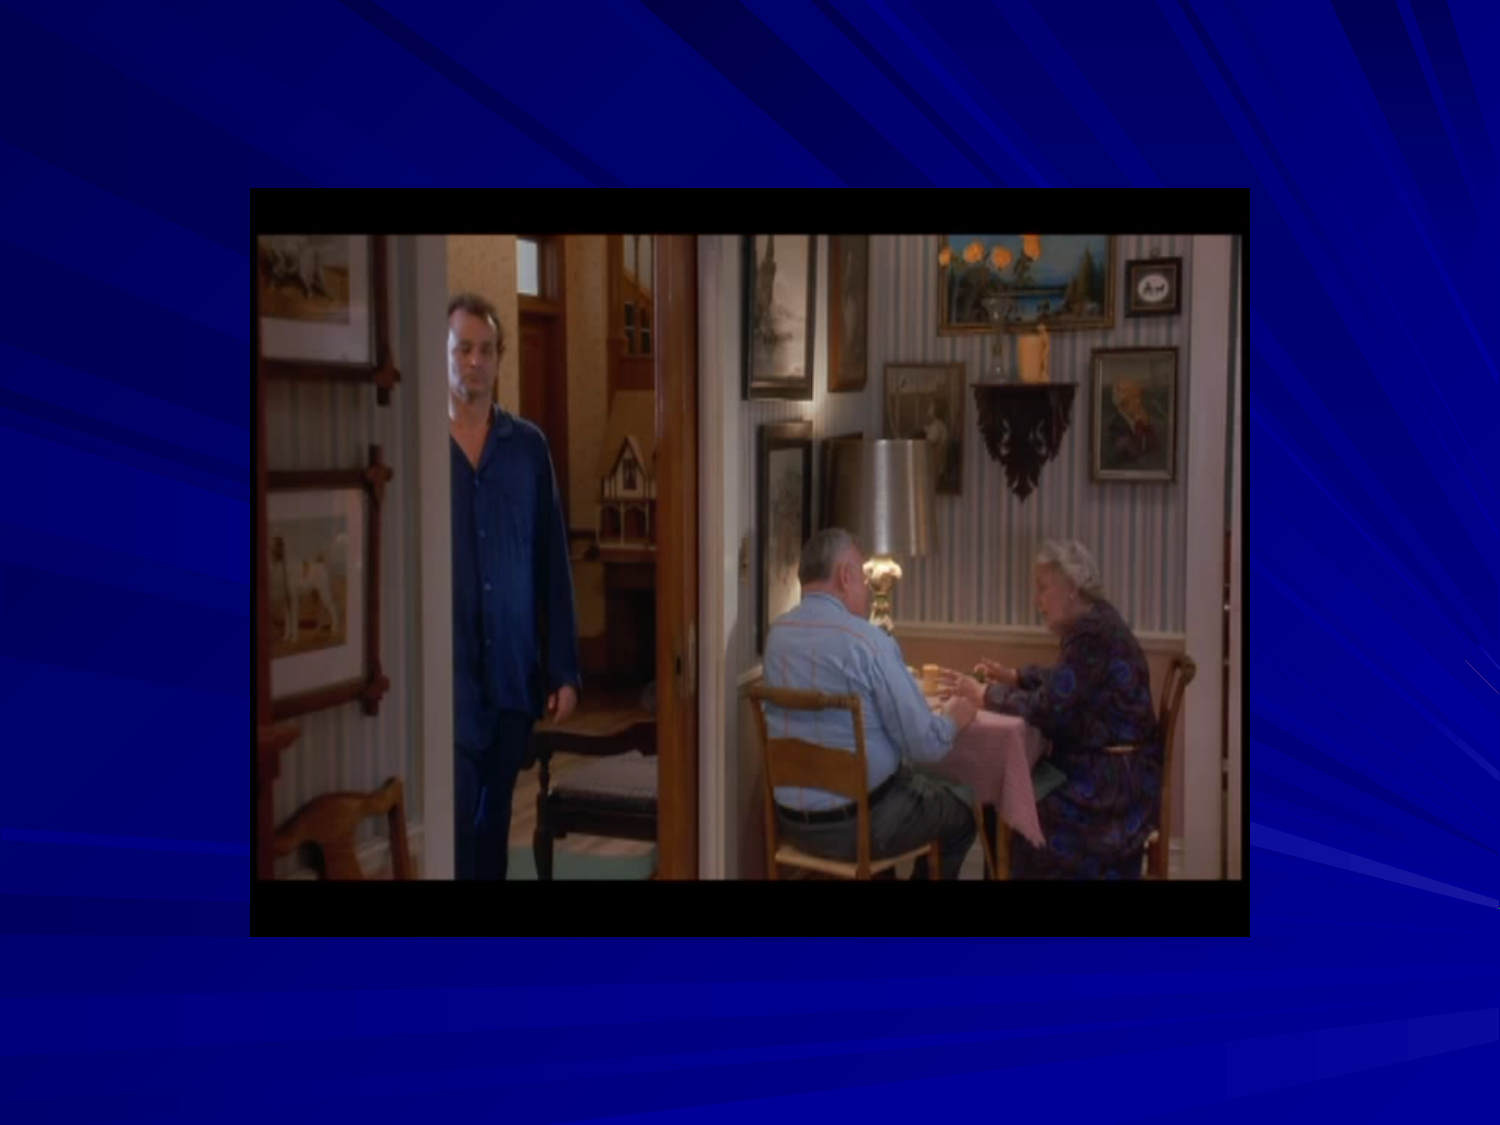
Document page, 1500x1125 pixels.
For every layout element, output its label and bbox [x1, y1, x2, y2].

text_box [249, 187, 1251, 938]
